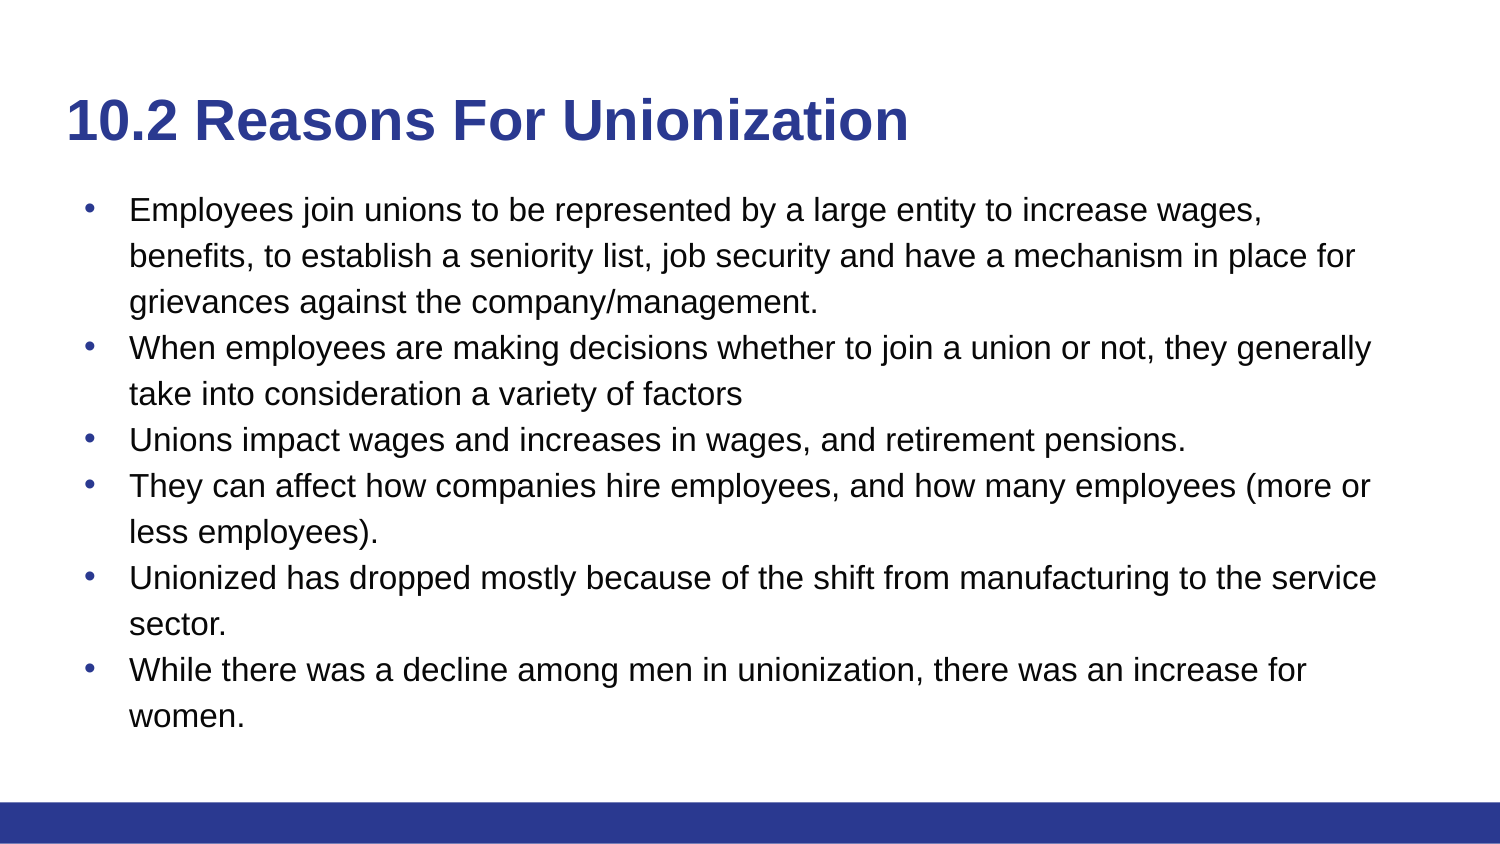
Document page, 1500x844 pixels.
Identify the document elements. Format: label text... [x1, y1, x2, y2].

title 10.2 Reasons For Unionization [51, 67, 1449, 167]
list Employees join unions to be represented by a large entity to increase wages, benefits, to establish a seniority list, job security and have a mechanism in place for grievances against the company/management. When employees are making decisions whether to join a union or not, they generally take into consideration a variety of factors Unions impact wages and increases in wages, and retirement pensions. They can affect how companies hire employees, and how many employees (more or less employees). Unionized has dropped mostly because of the shift from manufacturing to the service sector. While there was a decline among men in unionization, there was an increase for women. [51, 166, 1414, 750]
